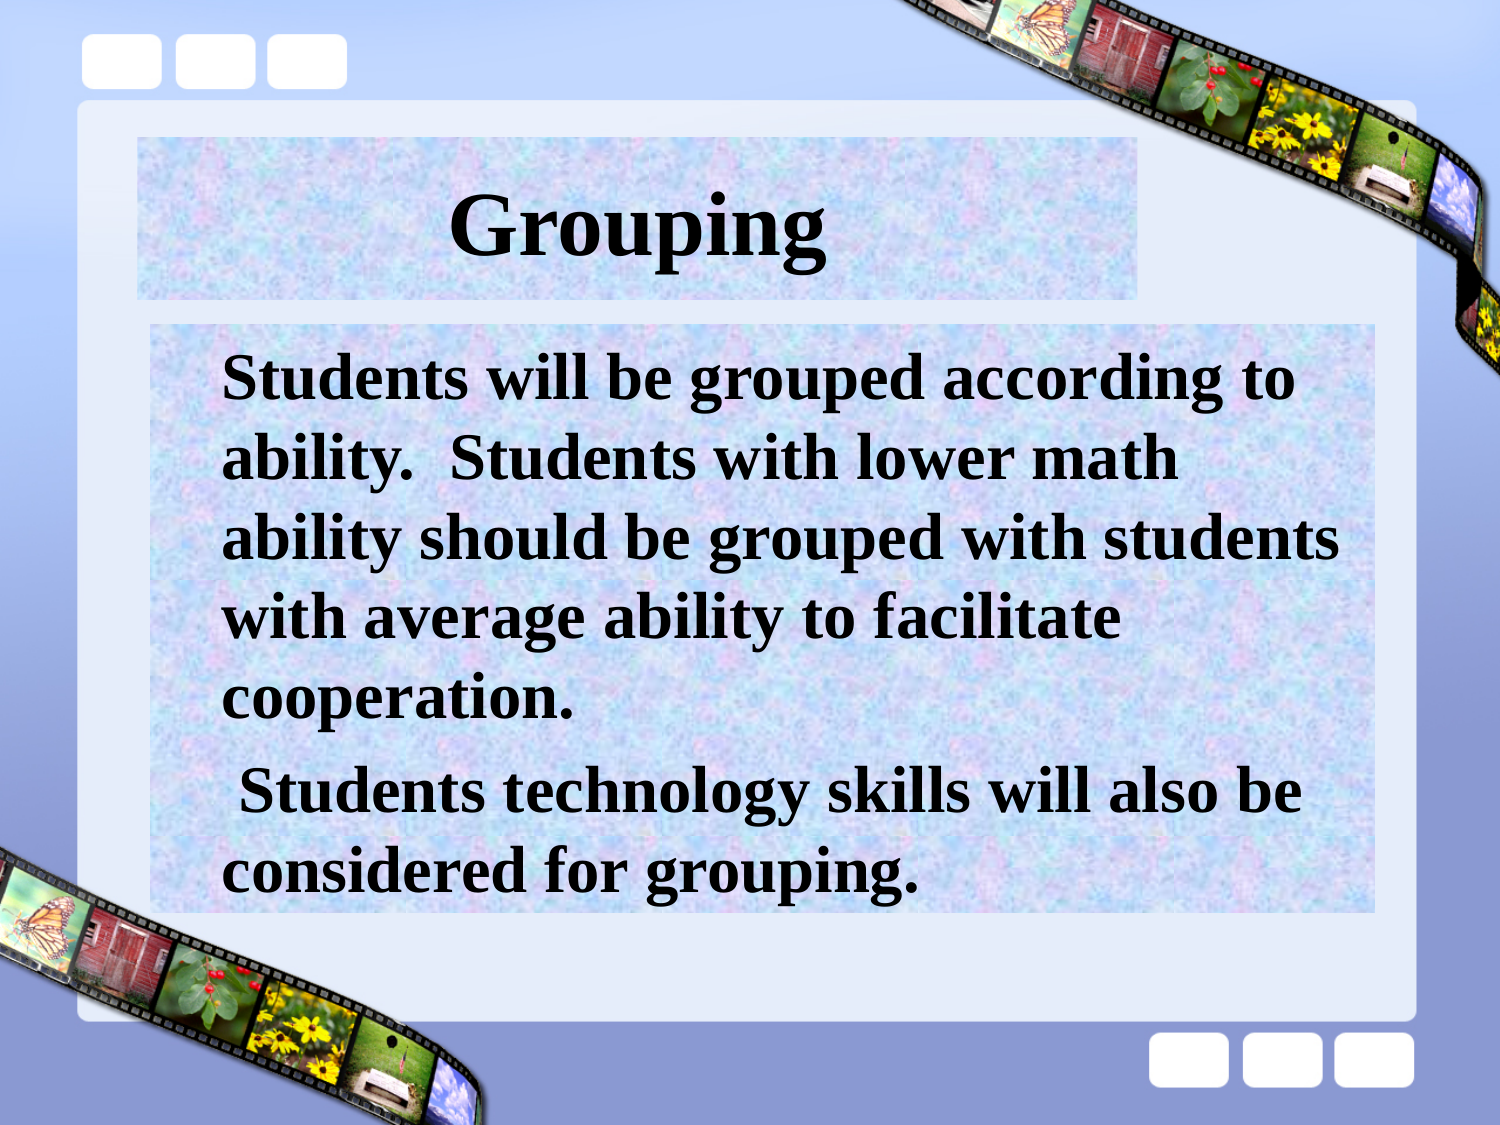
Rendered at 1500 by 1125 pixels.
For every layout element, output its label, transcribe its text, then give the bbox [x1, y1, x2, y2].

list Students will be grouped according to ability. Students with lower math ability should be grouped with students with average ability to facilitate cooperation. Students technology skills will also be considered for grouping. [149, 324, 1376, 913]
picture [0, 0, 1500, 1125]
title Grouping [137, 137, 1138, 301]
